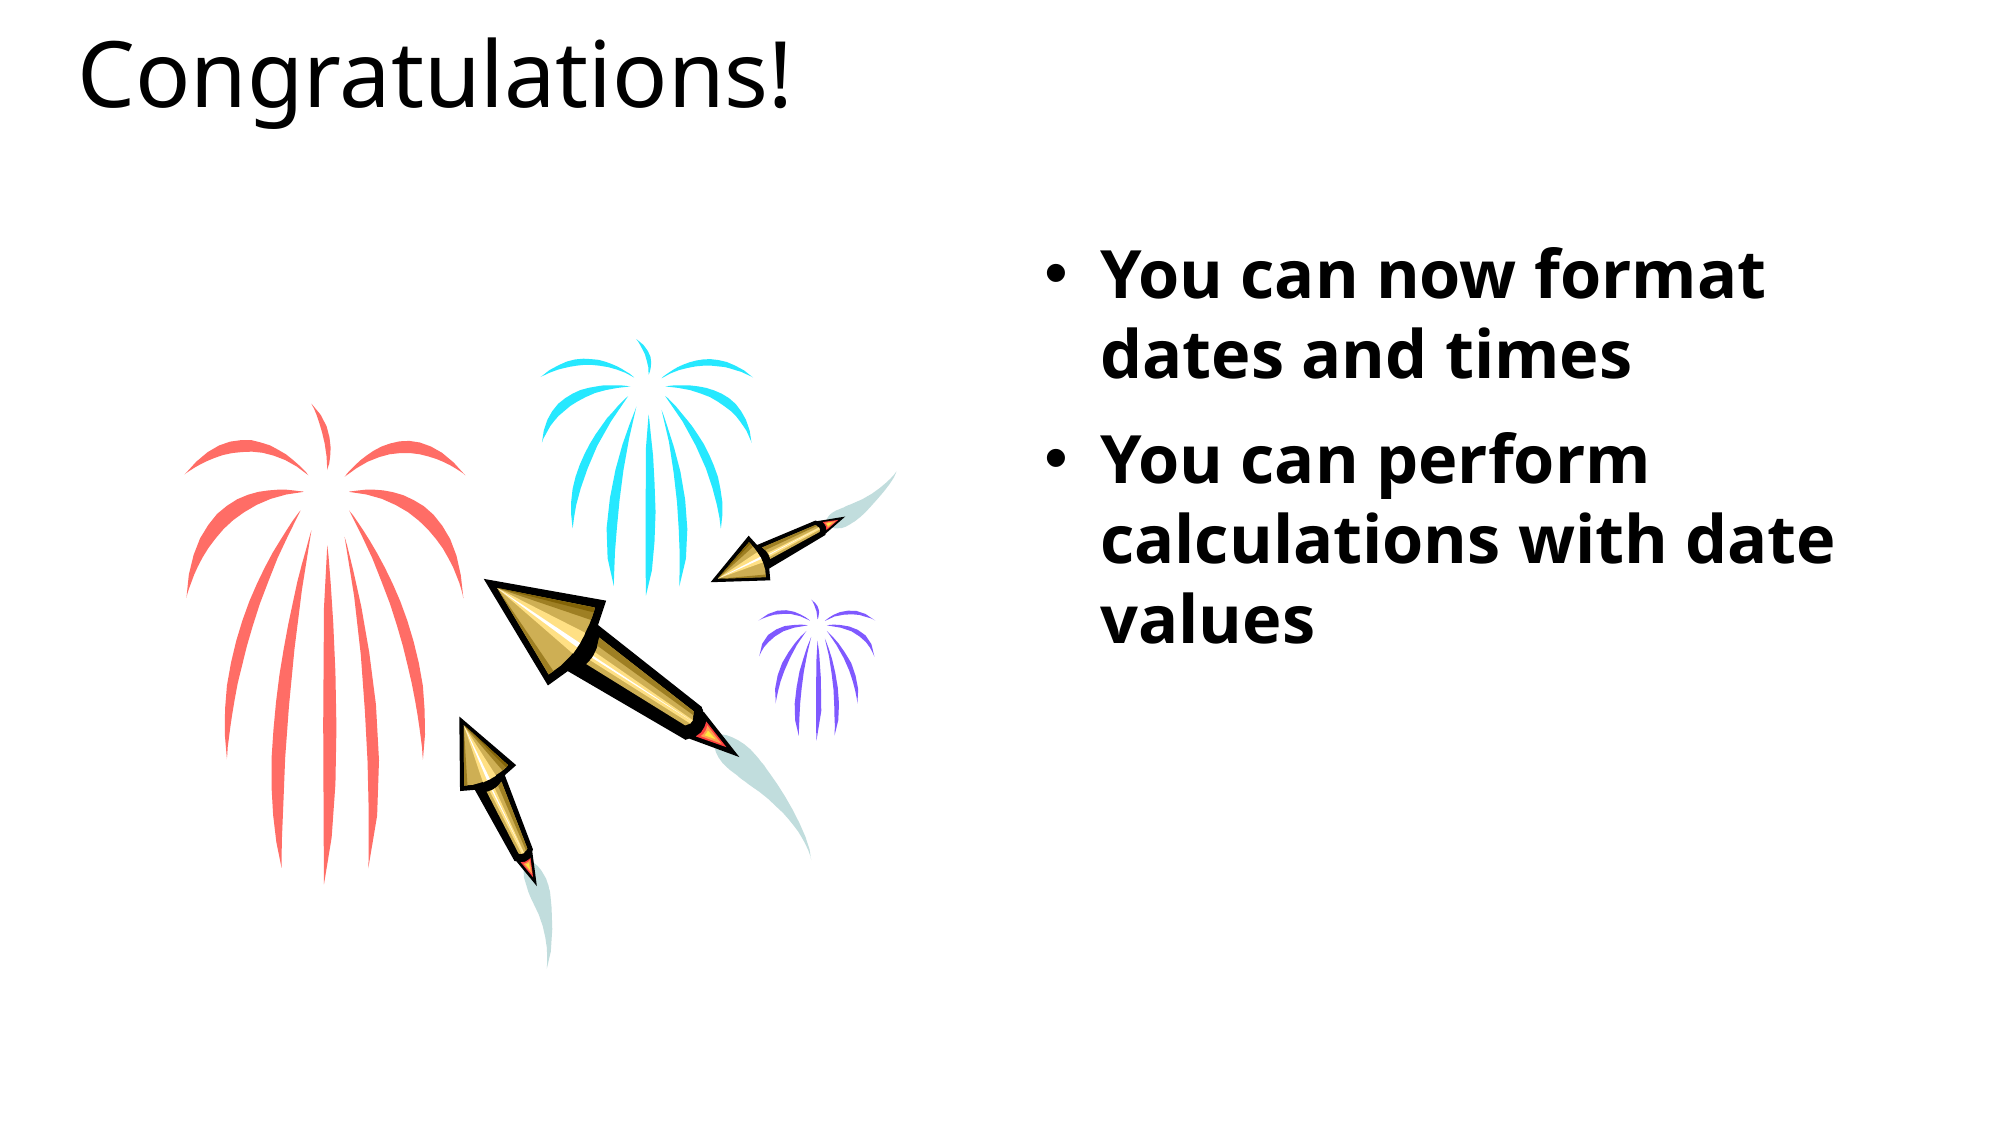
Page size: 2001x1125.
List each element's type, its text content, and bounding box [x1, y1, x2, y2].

list You can now format dates and times You can perform calculations with date values [1029, 224, 1952, 1038]
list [184, 335, 897, 969]
title Congratulations! [62, 29, 1953, 205]
